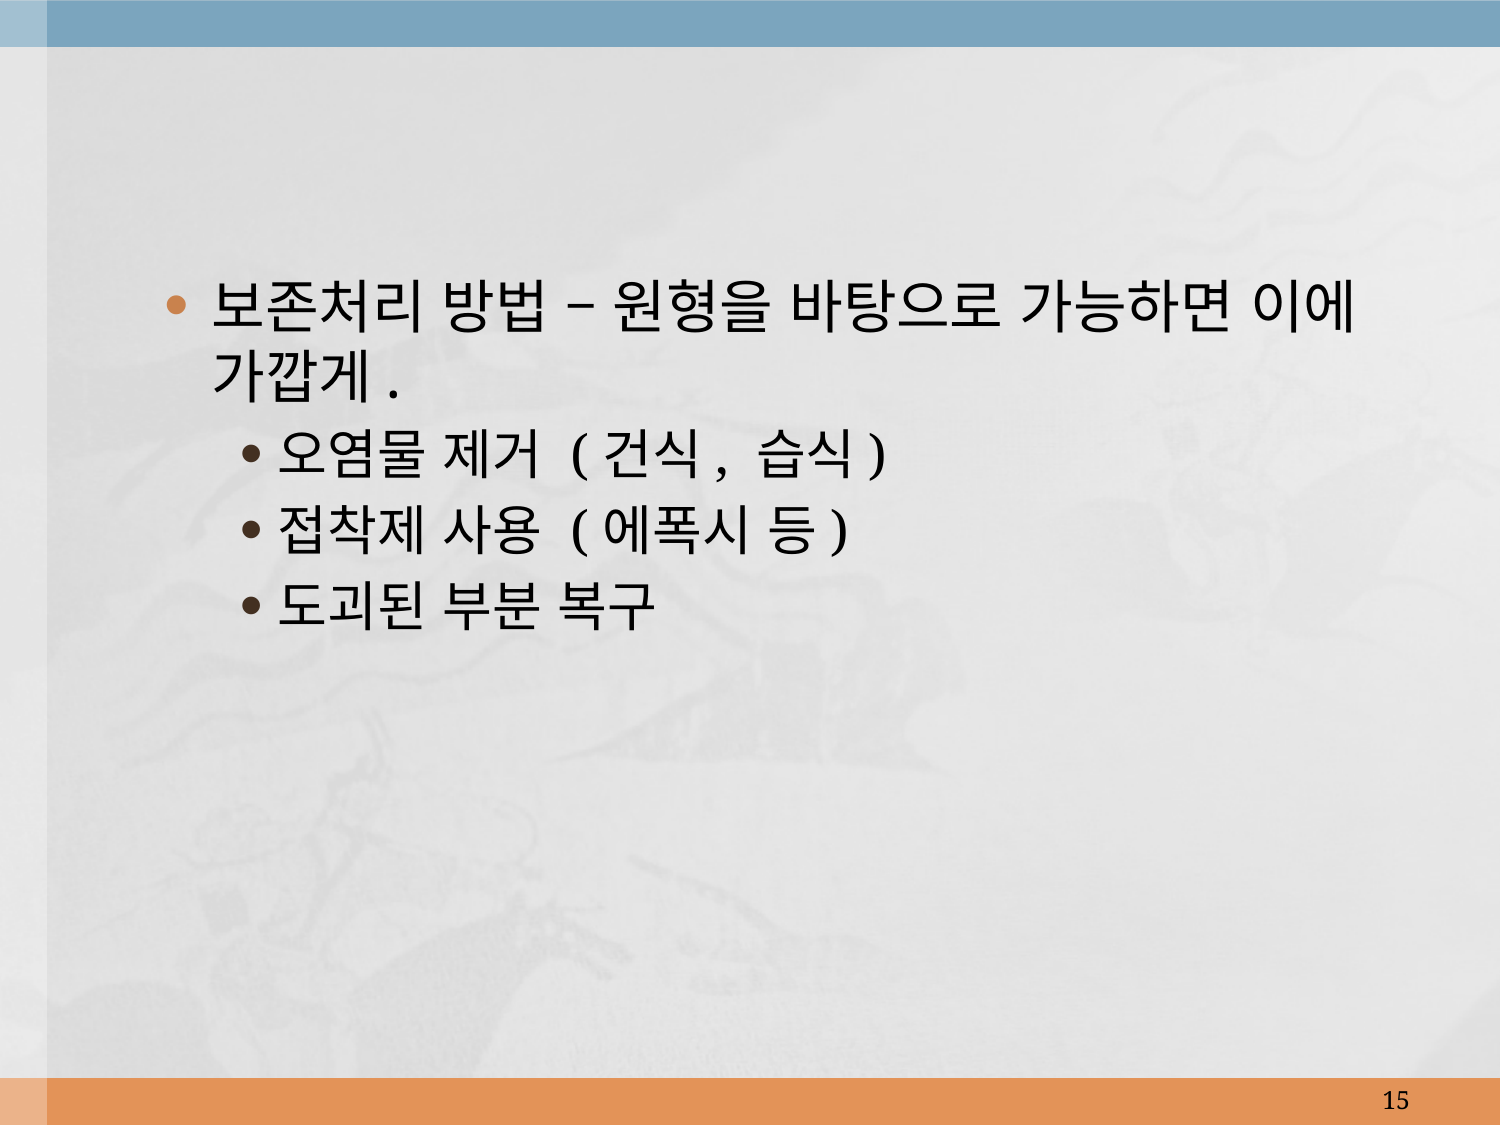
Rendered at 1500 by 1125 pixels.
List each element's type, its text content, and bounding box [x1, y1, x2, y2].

slide_number 15 [1074, 1078, 1425, 1125]
list 보존처리 방법 – 원형을 바탕으로 가능하면 이에 가깝게. 오염물 제거 (건식, 습식) 접착제 사용 (에폭시 등) 도괴된 부분 복구 [75, 262, 1425, 1005]
